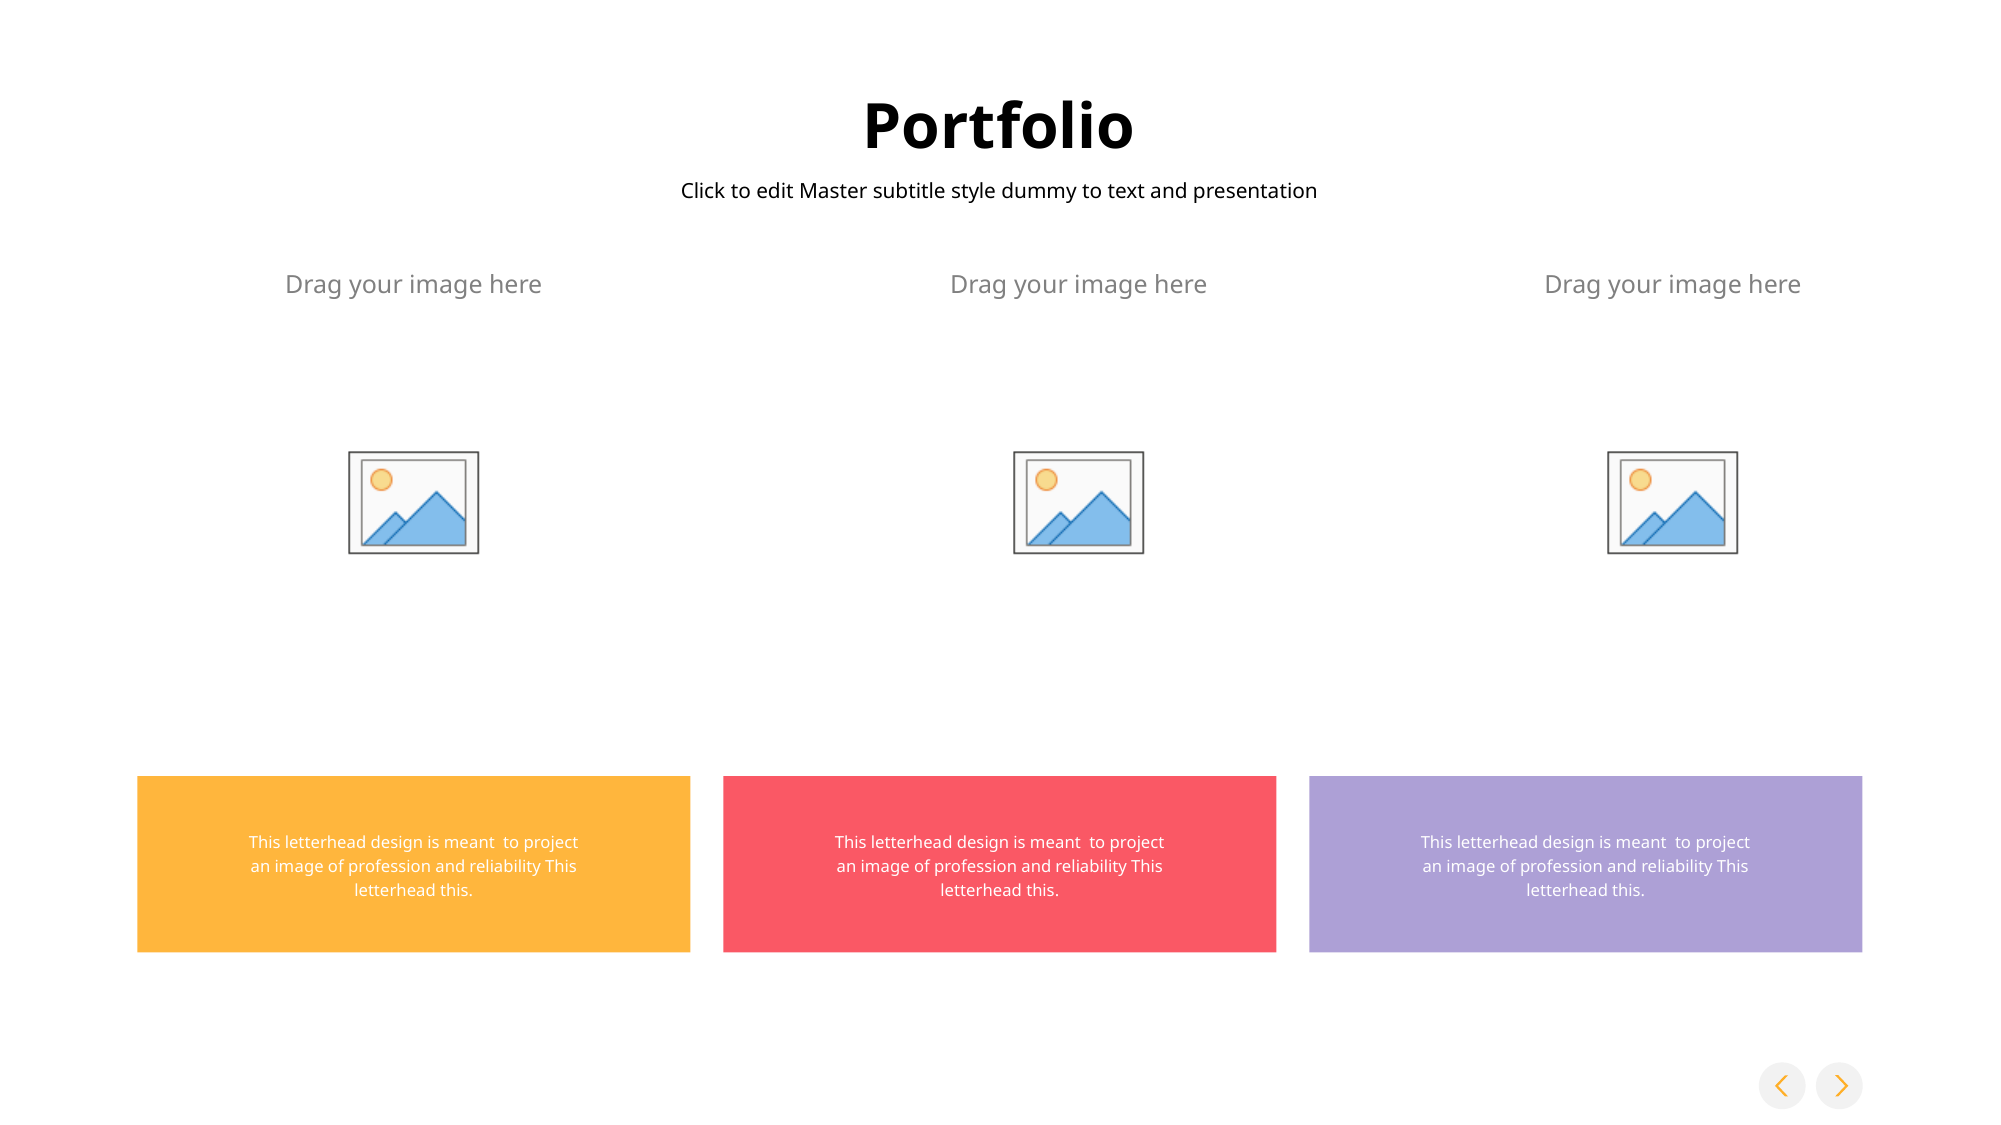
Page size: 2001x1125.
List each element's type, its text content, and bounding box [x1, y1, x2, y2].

picture [137, 260, 1468, 747]
text_box [1308, 775, 1863, 953]
picture [1483, 260, 1863, 747]
subtitle Click to edit Master subtitle style dummy to text and presentation [136, 179, 1862, 204]
text_box [722, 775, 1277, 953]
text_box This letterhead design is meant to project an image of profession and reliability This letterhead this. [825, 806, 1174, 923]
text_box This letterhead design is meant to project an image of profession and reliability This letterhead this. [239, 806, 588, 923]
text_box This letterhead design is meant to project an image of profession and reliability This letterhead this. [1411, 806, 1760, 923]
text_box [136, 775, 691, 953]
title Portfolio [136, 78, 1862, 179]
